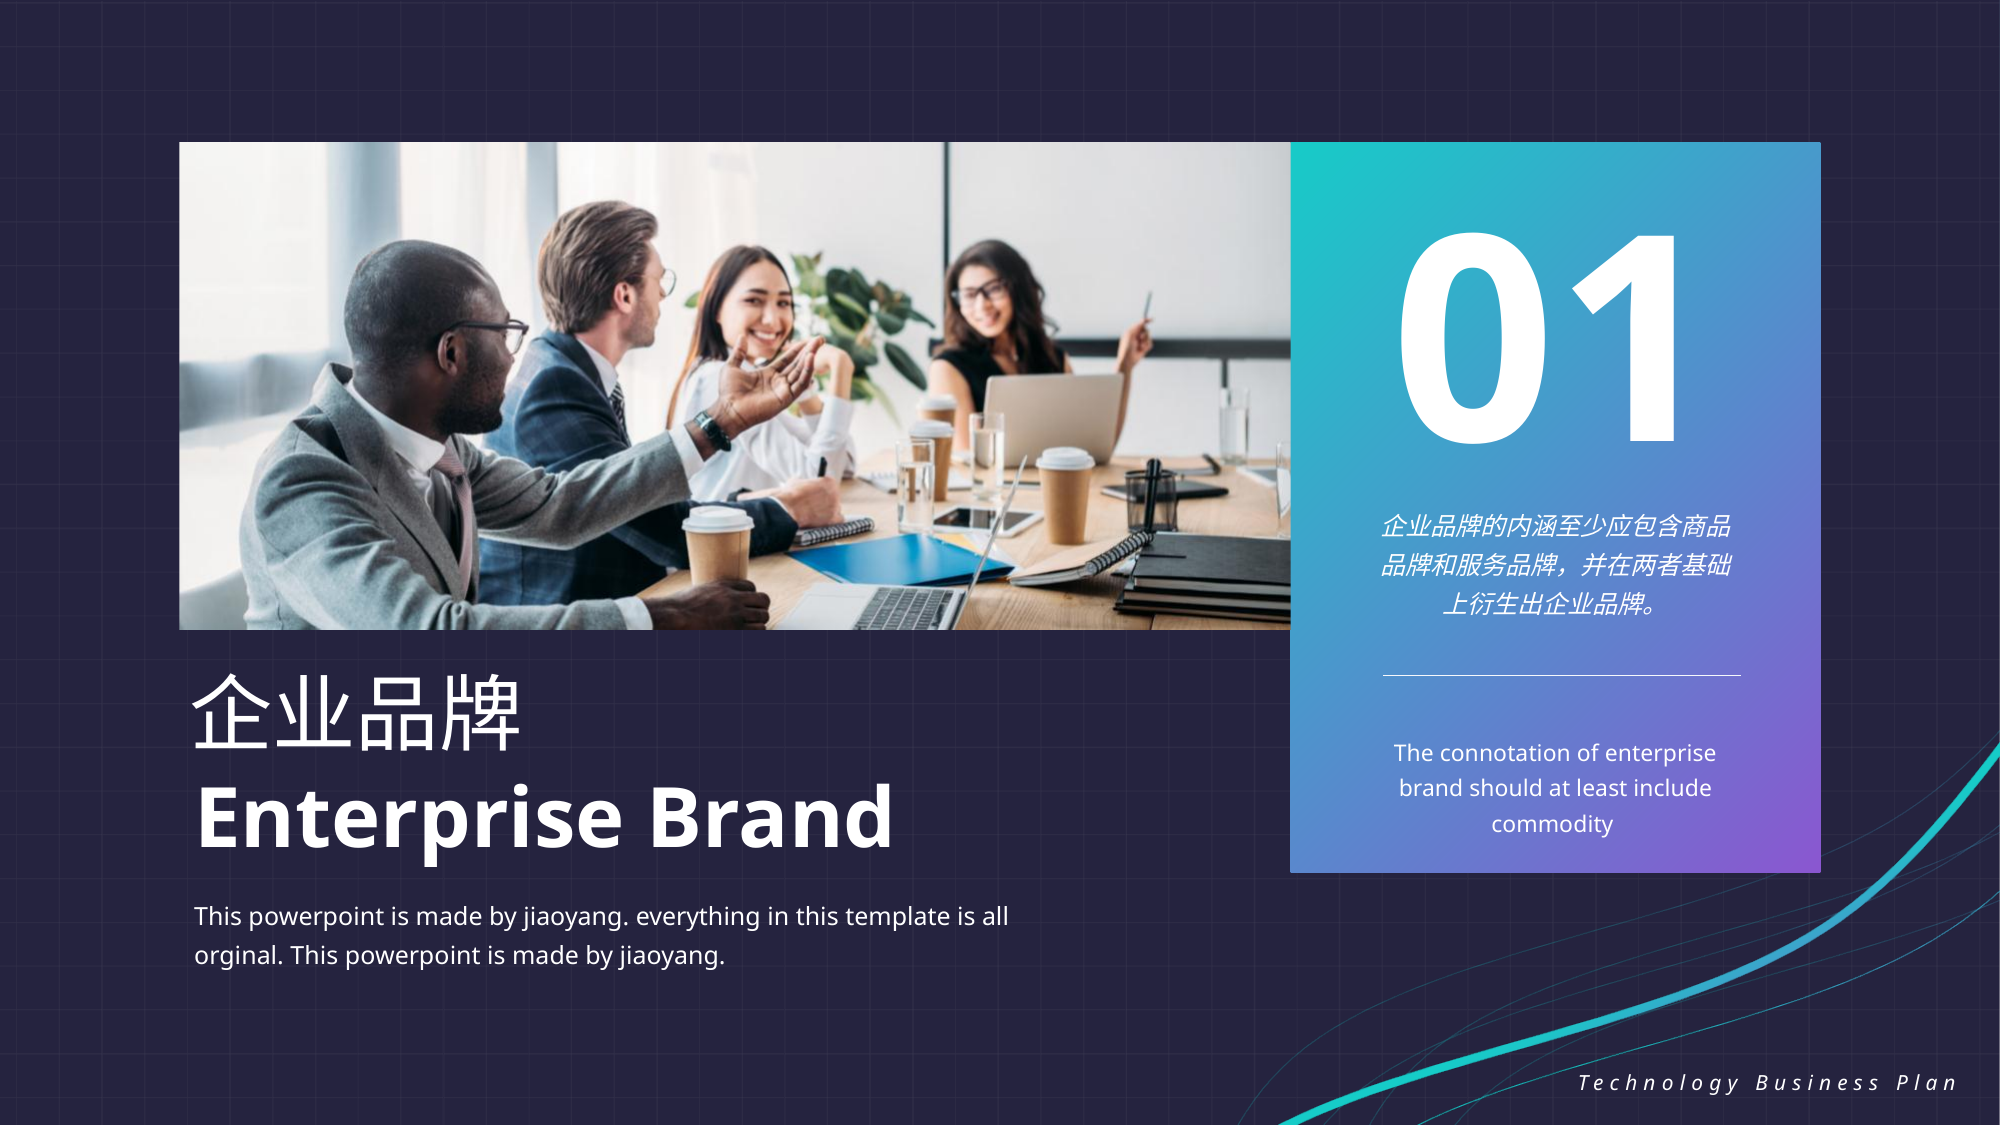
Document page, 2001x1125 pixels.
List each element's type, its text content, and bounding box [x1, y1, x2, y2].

text_box This powerpoint is made by jiaoyang. everything in this template is all orginal. This powerpoint is made by jiaoyang. [179, 884, 1071, 978]
picture [0, 0, 2000, 1125]
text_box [1290, 142, 1821, 873]
text_box Enterprise Brand [179, 768, 1071, 873]
text_box Technology Business Plan [1366, 1054, 1971, 1102]
text_box 企业品牌 [174, 654, 649, 769]
